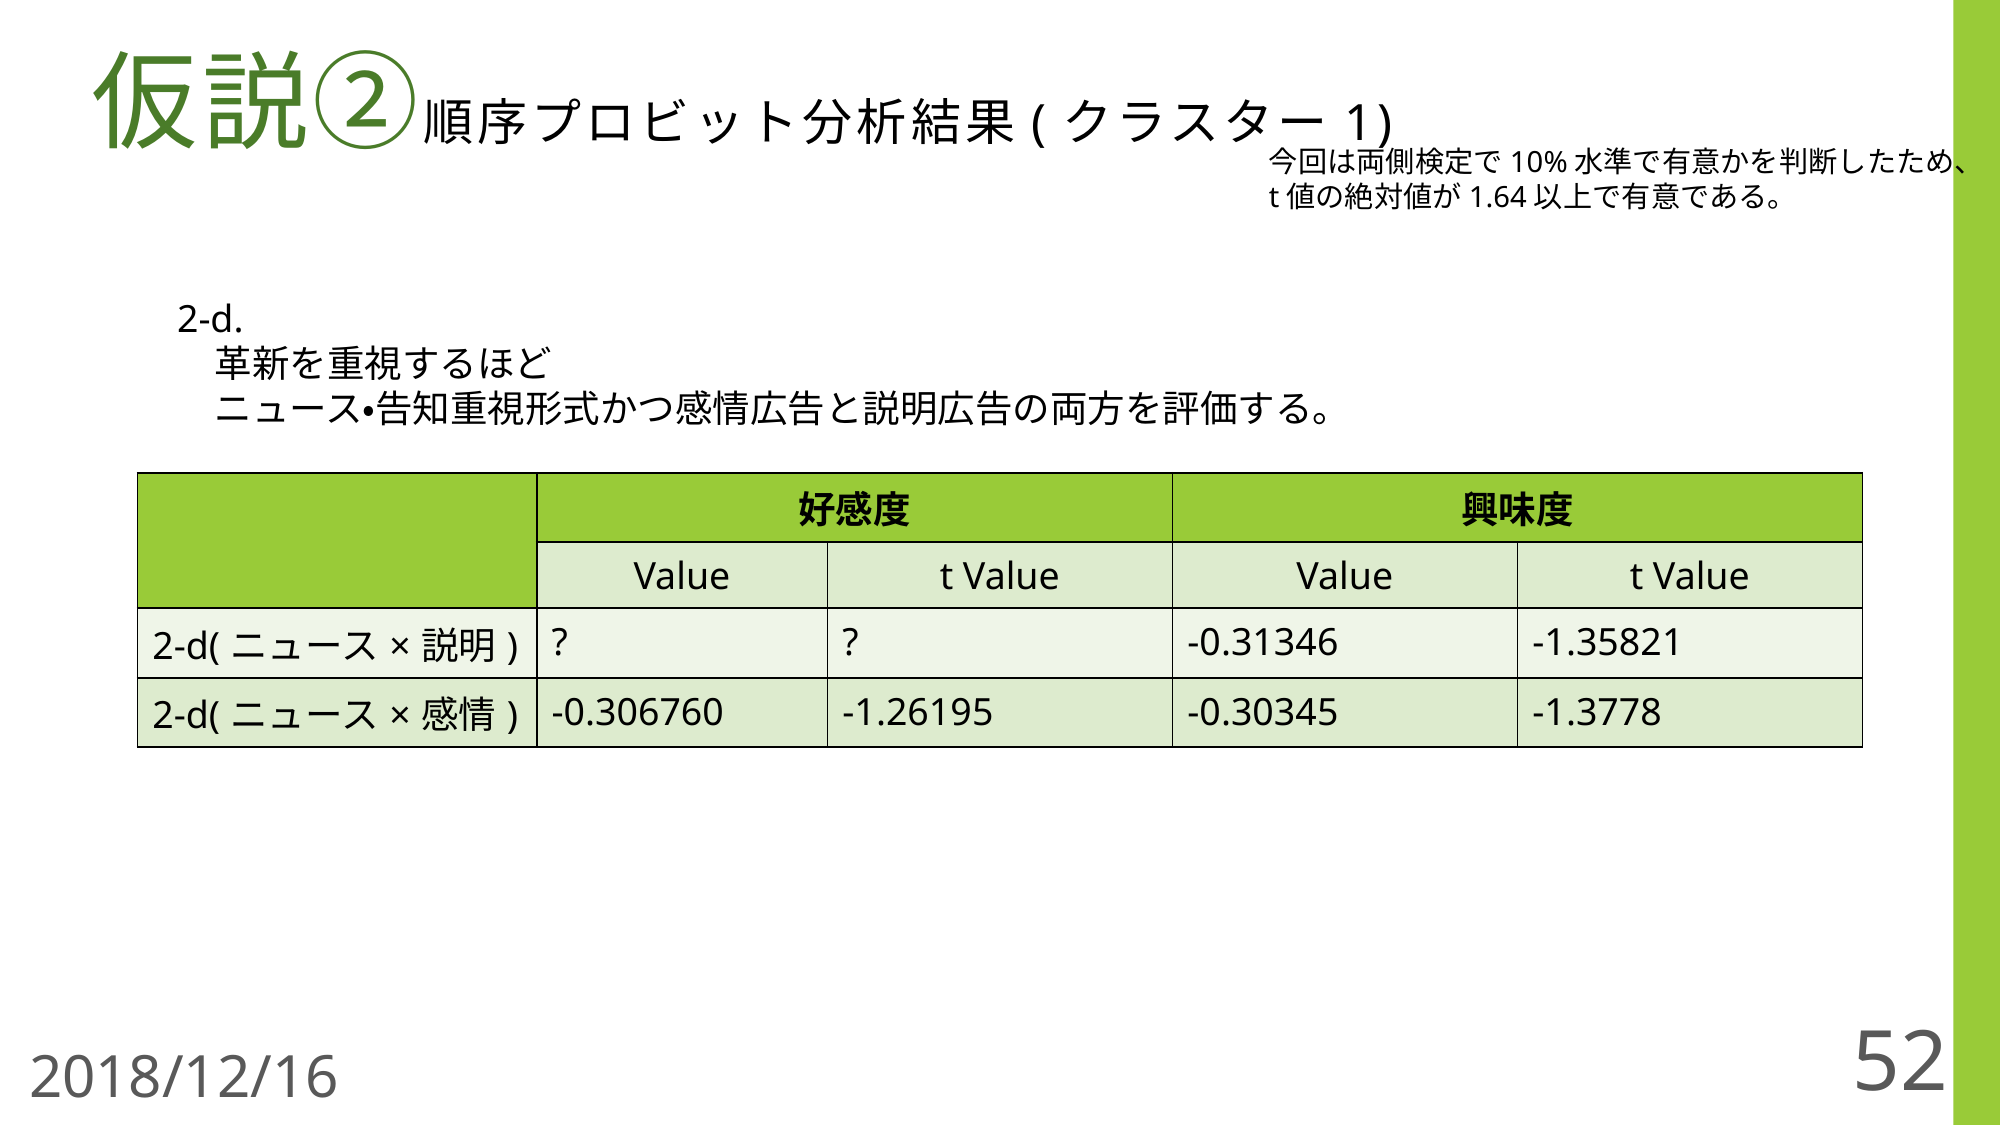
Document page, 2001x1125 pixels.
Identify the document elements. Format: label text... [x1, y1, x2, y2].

title 仮説②順序プロビット分析結果(クラスター1) [76, 41, 1747, 286]
table_cell 2-d(ニュース×説明) [138, 609, 536, 677]
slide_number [14, 1045, 397, 1103]
table_cell -0.306760 [538, 679, 827, 746]
table_cell ? [538, 609, 827, 677]
text_box 2-d. 革新を重視するほど ニュース・告知重視形式かつ感情広告と説明広告の両方を評価する。 [162, 287, 1578, 438]
slide_number 52 [1500, 1035, 1963, 1093]
table_header [138, 474, 536, 607]
table_header 興味度 [1173, 474, 1862, 541]
table_cell -1.3778 [1518, 679, 1862, 746]
table_cell -0.31346 [1173, 609, 1517, 677]
table_cell 2-d(ニュース×感情) [138, 679, 536, 746]
table_cell -0.30345 [1173, 679, 1517, 746]
text_box 今回は両側検定で10%水準で有意かを判断したため、 t値の絶対値が1.64以上で有意である。 [1254, 135, 1999, 221]
table_cell ? [828, 609, 1172, 677]
table_header 好感度 [538, 474, 1172, 541]
table_cell Value [1173, 543, 1517, 607]
table_cell Value [538, 543, 827, 607]
table_cell -1.35821 [1518, 609, 1862, 677]
table_cell -1.26195 [828, 679, 1172, 746]
table_cell t Value [828, 543, 1172, 607]
table_cell t Value [1518, 543, 1862, 607]
